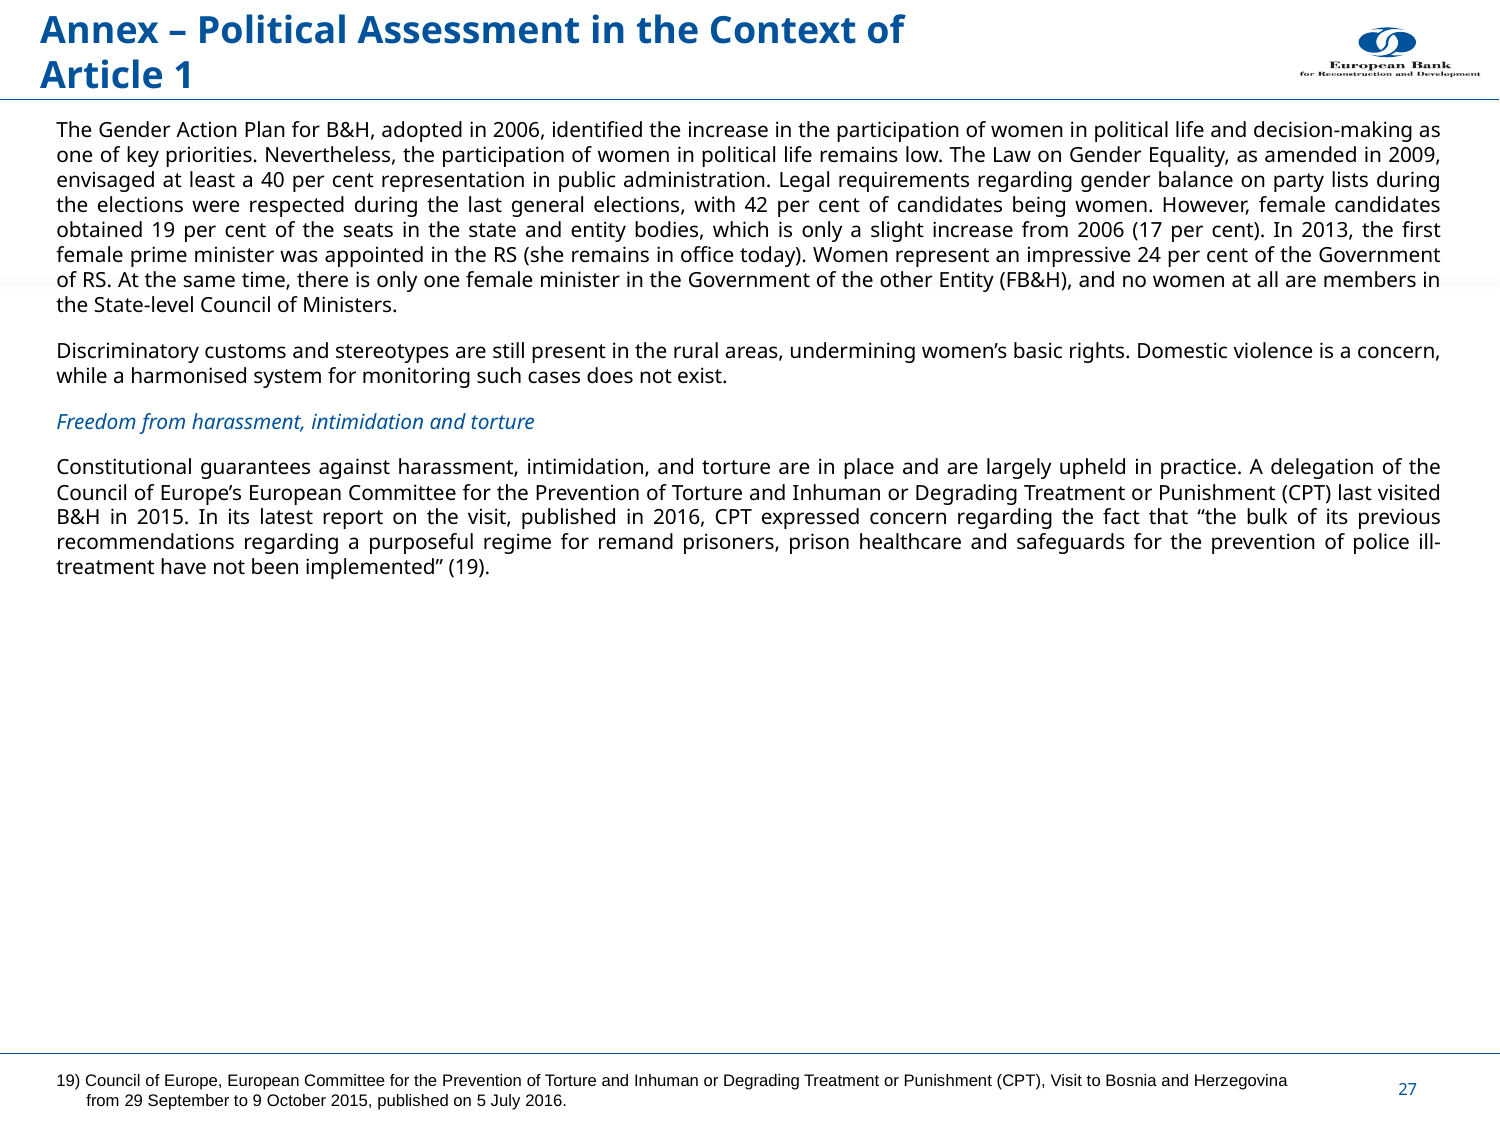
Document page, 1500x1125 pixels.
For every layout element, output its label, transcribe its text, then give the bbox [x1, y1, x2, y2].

text_box 19) Council of Europe, European Committee for the Prevention of Torture and Inhuman or Degrading Treatment or Punishment (CPT), Visit to Bosnia and Herzegovina from 29 September to 9 October 2015, published on 5 July 2016. [41, 1062, 1345, 1117]
slide_number 27 [1358, 1055, 1418, 1125]
text_box The Gender Action Plan for B&H, adopted in 2006, identified the increase in the participation of women in political life and decision-making as one of key priorities. Nevertheless, the participation of women in political life remains low. The Law on Gender Equality, as amended in 2009, envisaged at least a 40 per cent representation in public administration. Legal requirements regarding gender balance on party lists during the elections were respected during the last general elections, with 42 per cent of candidates being women. However, female candidates obtained 19 per cent of the seats in the state and entity bodies, which is only a slight increase from 2006 (17 per cent). In 2013, the first female prime minister was appointed in the RS (she remains in office today). Women represent an impressive 24 per cent of the Government of RS. At the same time, there is only one female minister in the Government of the other Entity (FB&H), and no women at all are members in the State-level Council of Ministers. Discriminatory customs and stereotypes are still present in the rural areas, undermining women’s basic rights. Domestic violence is a concern, while a harmonised system for monitoring such cases does not exist. Freedom from harassment, intimidation and torture Constitutional guarantees against harassment, intimidation, and torture are in place and are largely upheld in practice. A delegation of the Council of Europe’s European Committee for the Prevention of Torture and Inhuman or Degrading Treatment or Punishment (CPT) last visited B&H in 2015. In its latest report on the visit, published in 2016, CPT expressed concern regarding the fact that “the bulk of its previous recommendations regarding a purposeful regime for remand prisoners, prison healthcare and safeguards for the prevention of police ill-treatment have not been implemented” (19). [41, 109, 1456, 633]
title Annex – Political Assessment in the Context of Article 1 [40, 0, 1033, 102]
